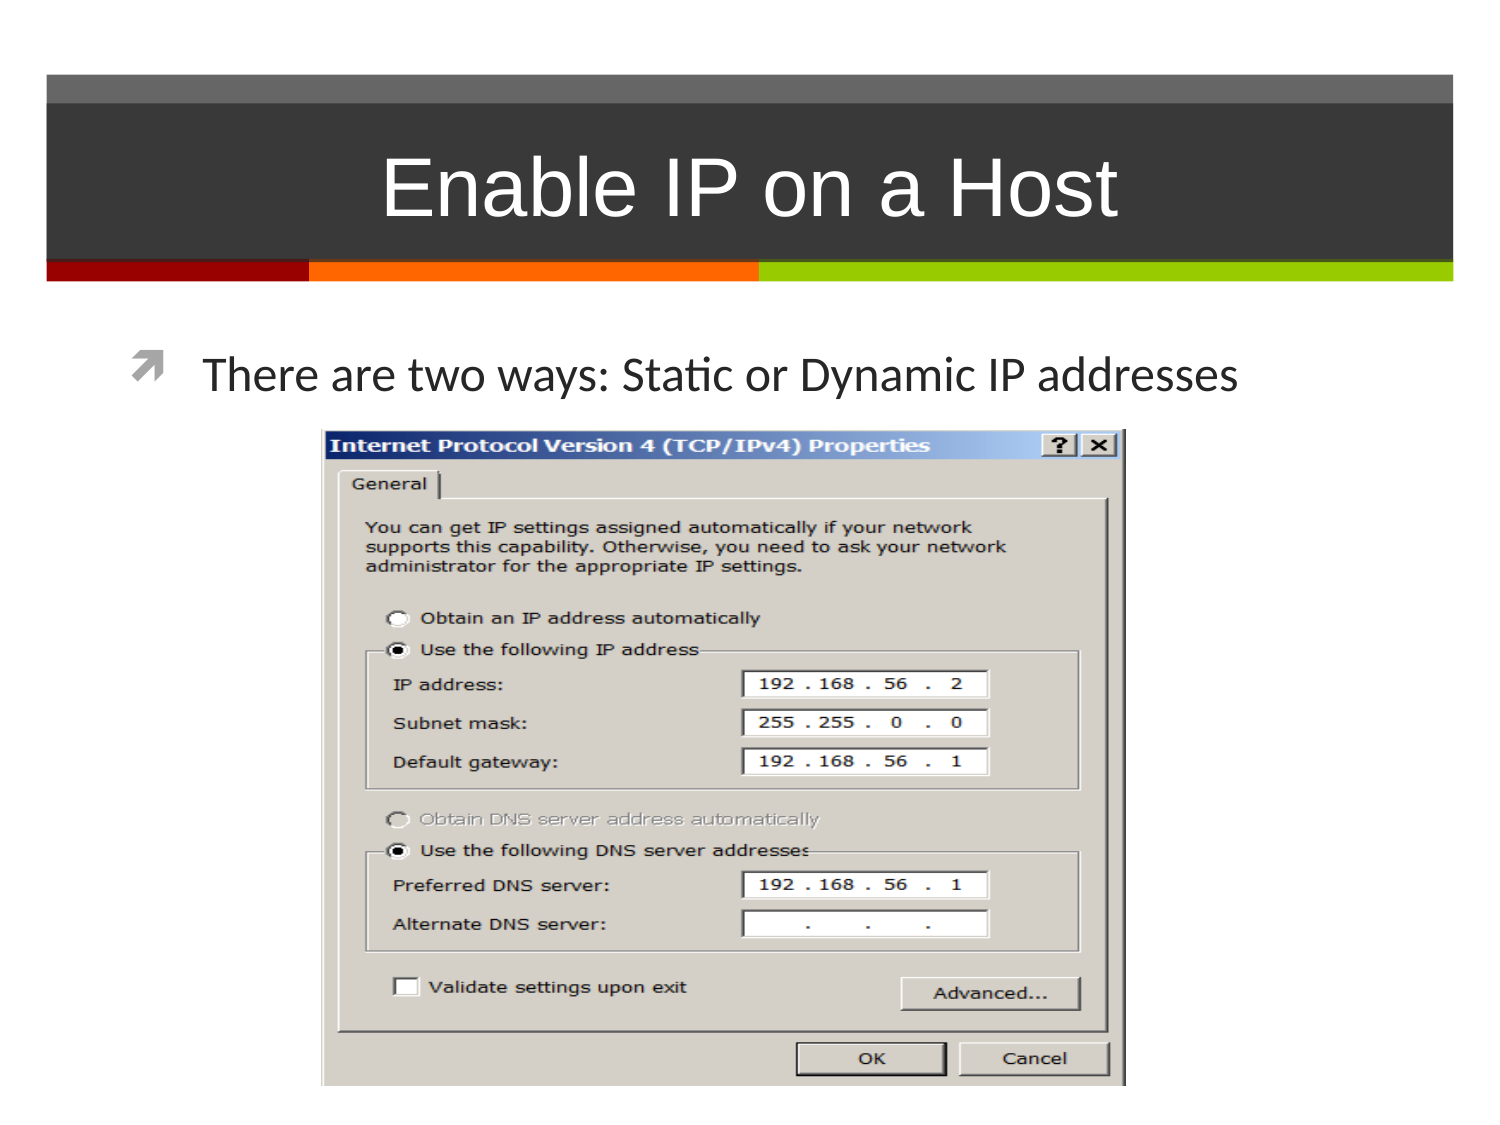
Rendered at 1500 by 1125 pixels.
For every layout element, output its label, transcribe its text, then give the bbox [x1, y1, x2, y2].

picture [320, 429, 1127, 1087]
list There are two ways: Static or Dynamic IP addresses [112, 334, 1454, 1030]
title Enable IP on a Host [46, 103, 1454, 263]
